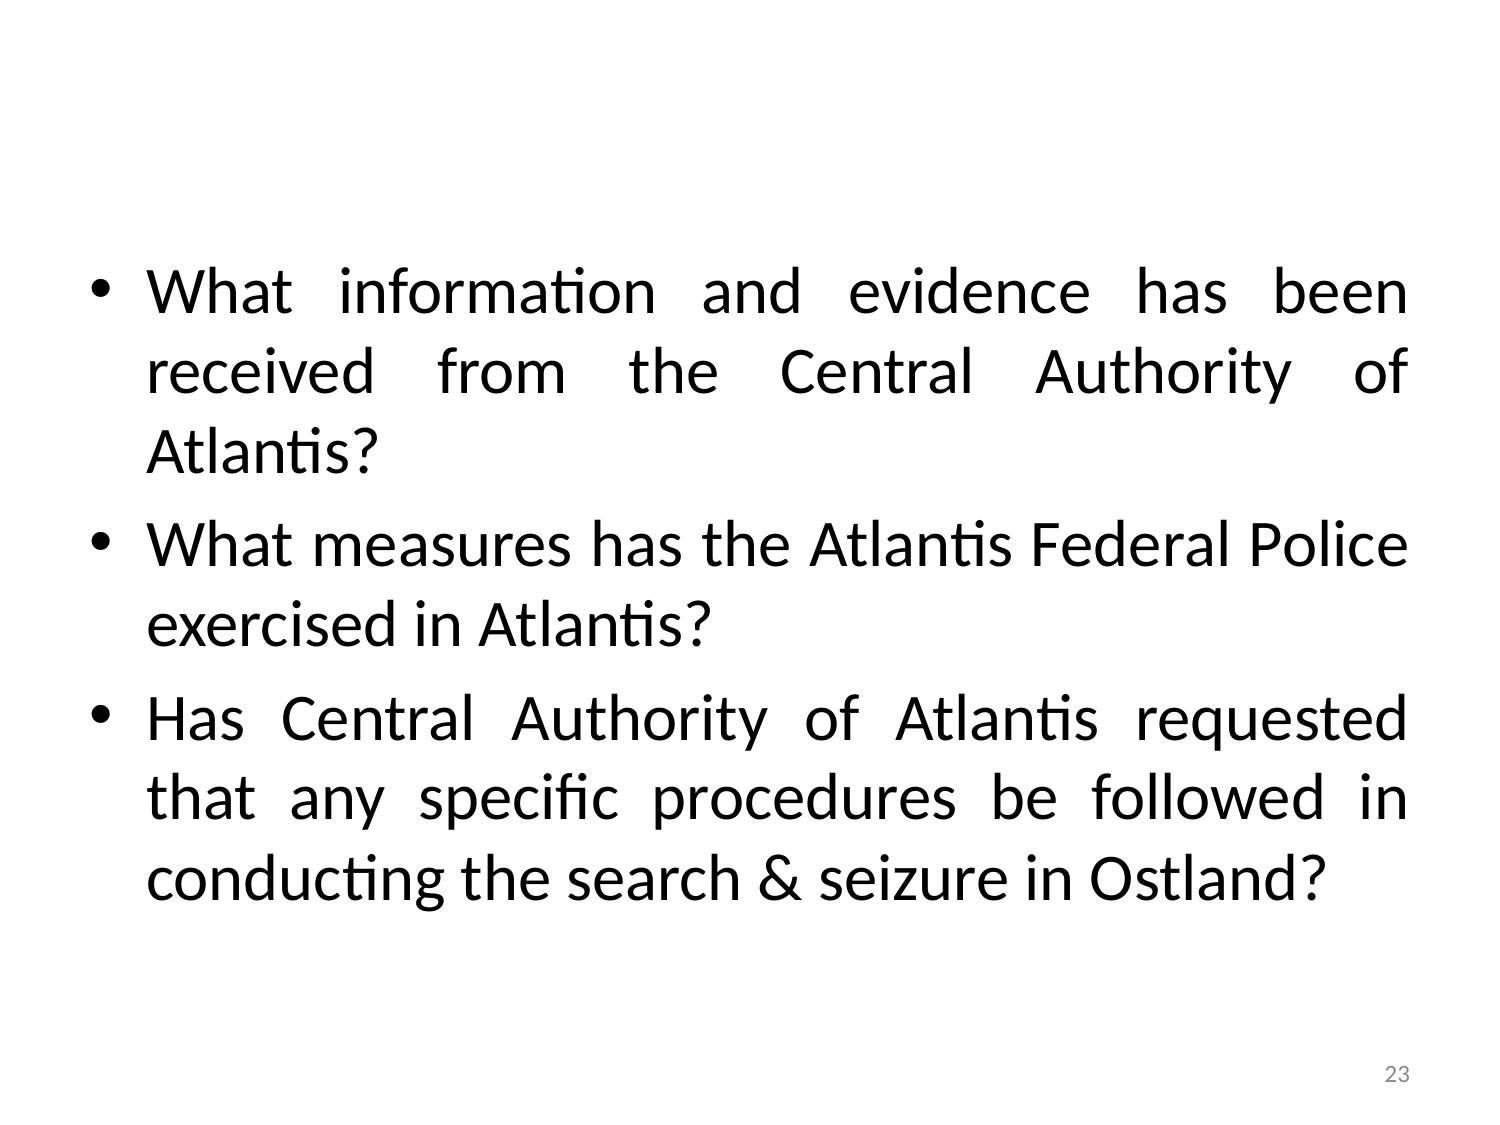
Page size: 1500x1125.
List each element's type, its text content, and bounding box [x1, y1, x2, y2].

slide_number 23 [1074, 1042, 1425, 1103]
text_box What information and evidence has been received from the Central Authority of Atlantis? What measures has the Atlantis Federal Police exercised in Atlantis? Has Central Authority of Atlantis requested that any specific procedures be followed in conducting the search & seizure in Ostland? [74, 239, 1425, 1116]
